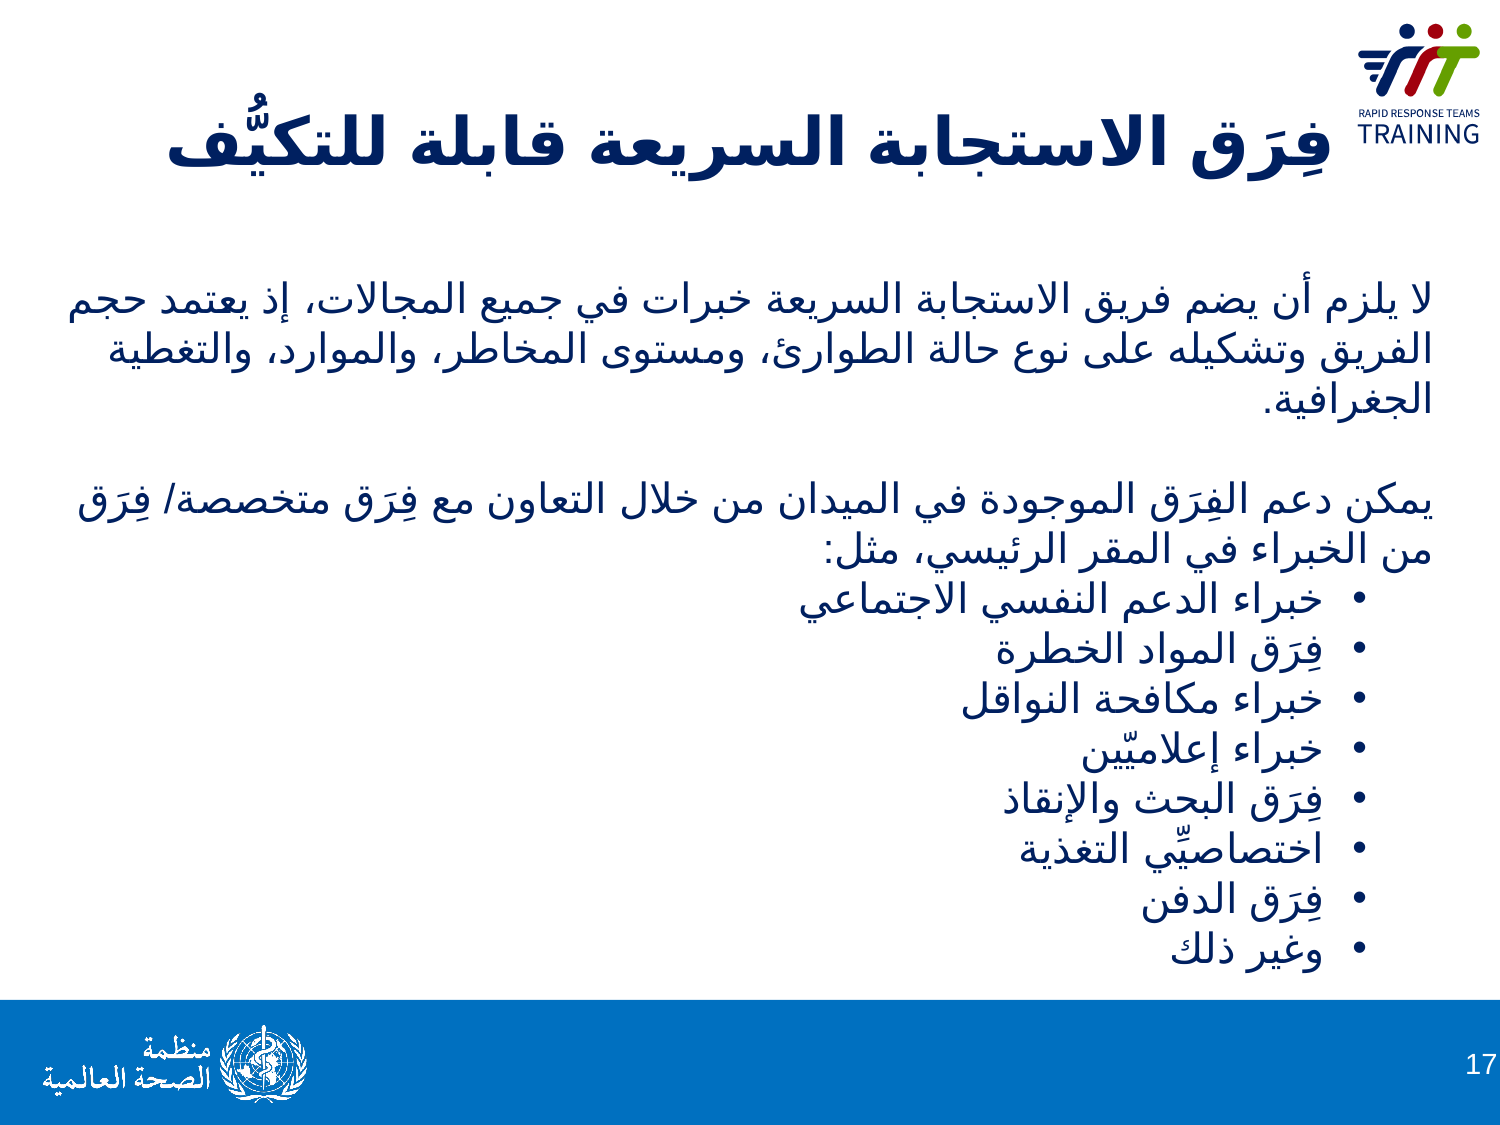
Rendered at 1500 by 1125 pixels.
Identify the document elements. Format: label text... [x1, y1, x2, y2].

list لا يلزم أن يضم فريق الاستجابة السريعة خبرات في جميع المجالات، إذ يعتمد حجم الفريق وتشكيله على نوع حالة الطوارئ، ومستوى المخاطر، والموارد، والتغطية الجغرافية. يمكن دعم الفِرَق الموجودة في الميدان من خلال التعاون مع فِرَق متخصصة/ فِرَق من الخبراء في المقر الرئيسي، مثل: خبراء الدعم النفسي الاجتماعي فِرَق المواد الخطرة خبراء مكافحة النواقل خبراء إعلاميّين فِرَق البحث والإنقاذ اختصاصيِّي التغذية فِرَق الدفن وغير ذلك [63, 271, 1437, 1026]
title فِرَق الاستجابة السريعة قابلة للتكيُّف [75, 45, 1425, 233]
picture [43, 1025, 307, 1103]
picture [1357, 23, 1480, 144]
